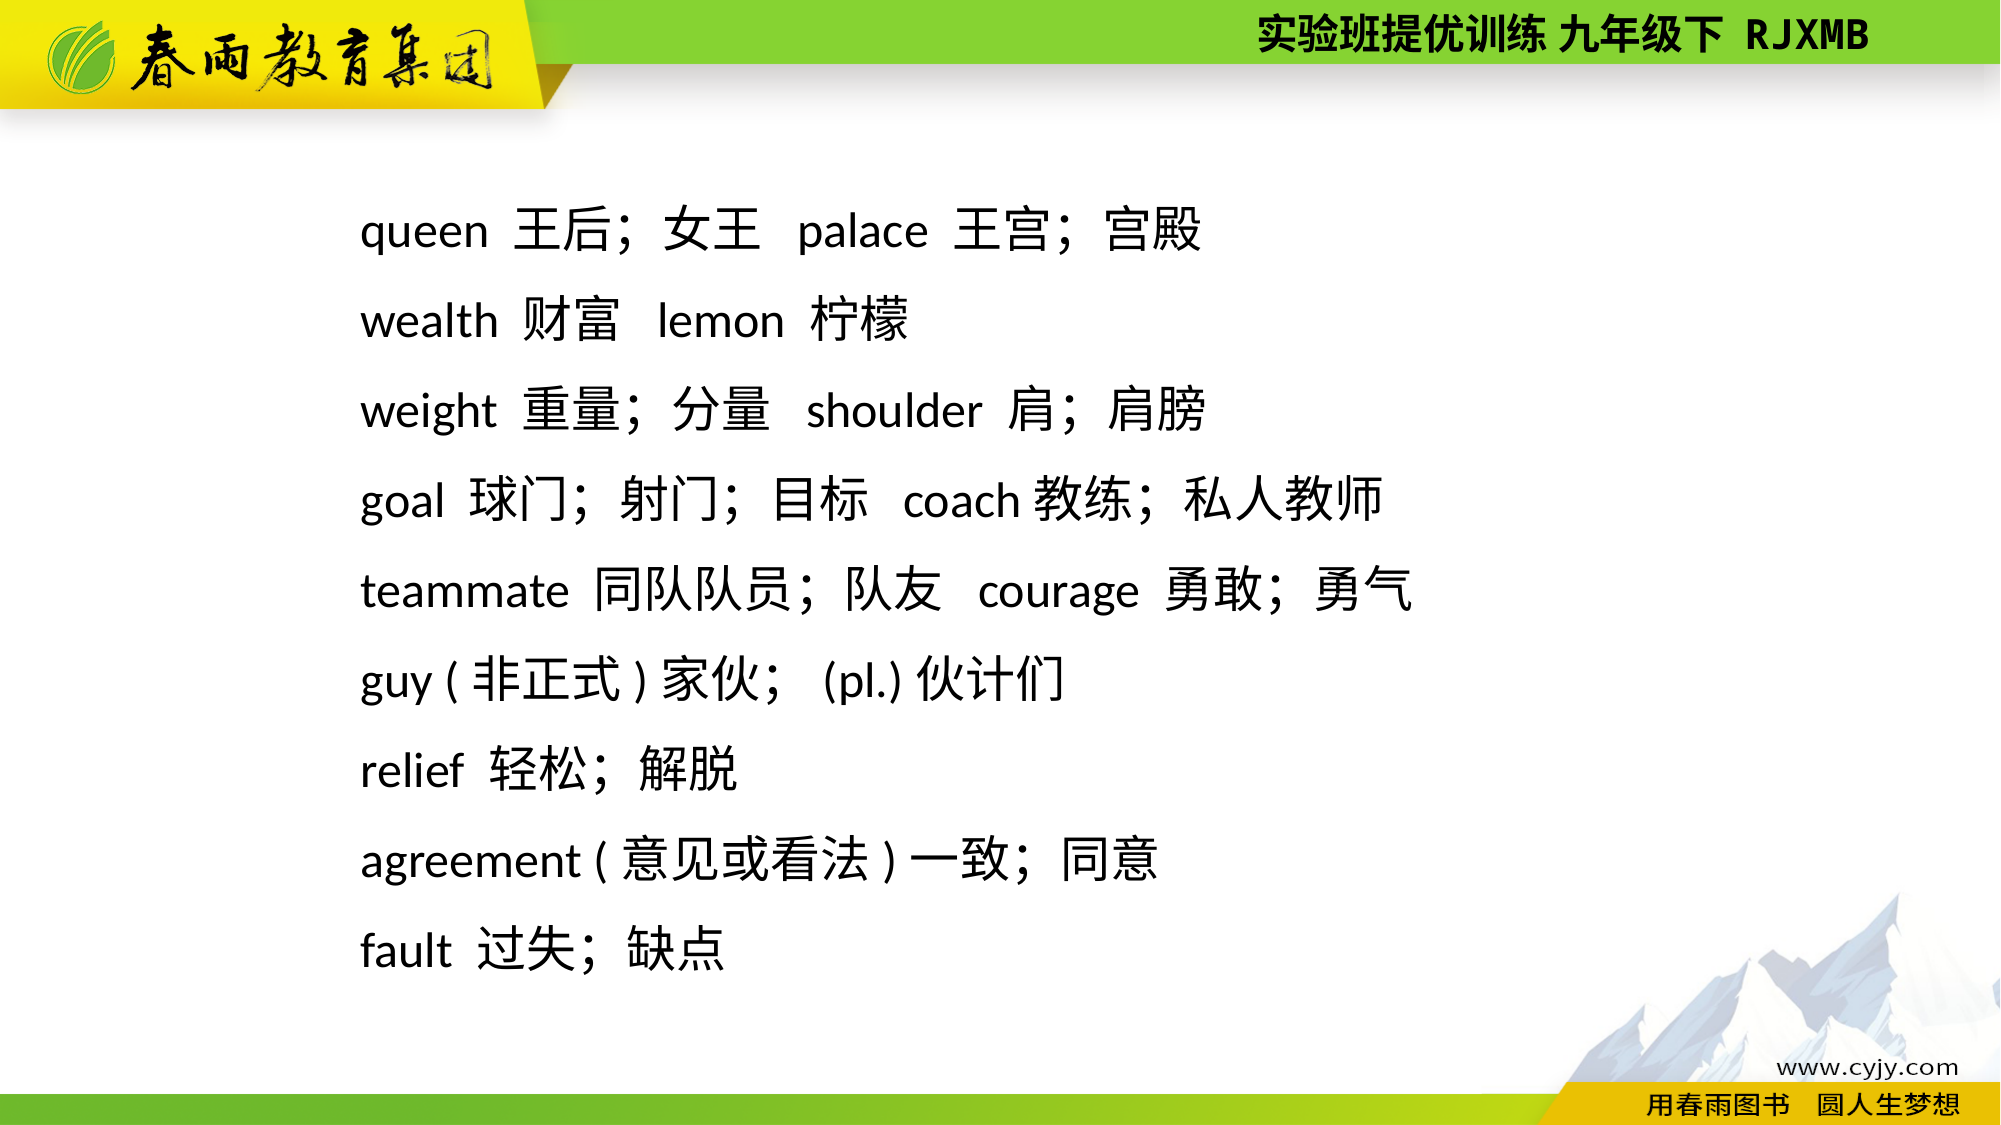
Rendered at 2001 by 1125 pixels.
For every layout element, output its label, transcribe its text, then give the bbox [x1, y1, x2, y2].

picture [0, 0, 2001, 1125]
text_box queen 王后；女王 palace 王宫；宫殿 wealth 财富 lemon 柠檬 weight 重量；分量 shoulder 肩；肩膀 goal 球门；射门；目标 coach教练；私人教师 teammate 同队队员；队友 courage 勇敢；勇气 guy (非正式)家伙；(pl.)伙计们 relief 轻松；解脱 agreement (意见或看法)一致；同意 fault 过失；缺点 [245, 160, 1703, 985]
